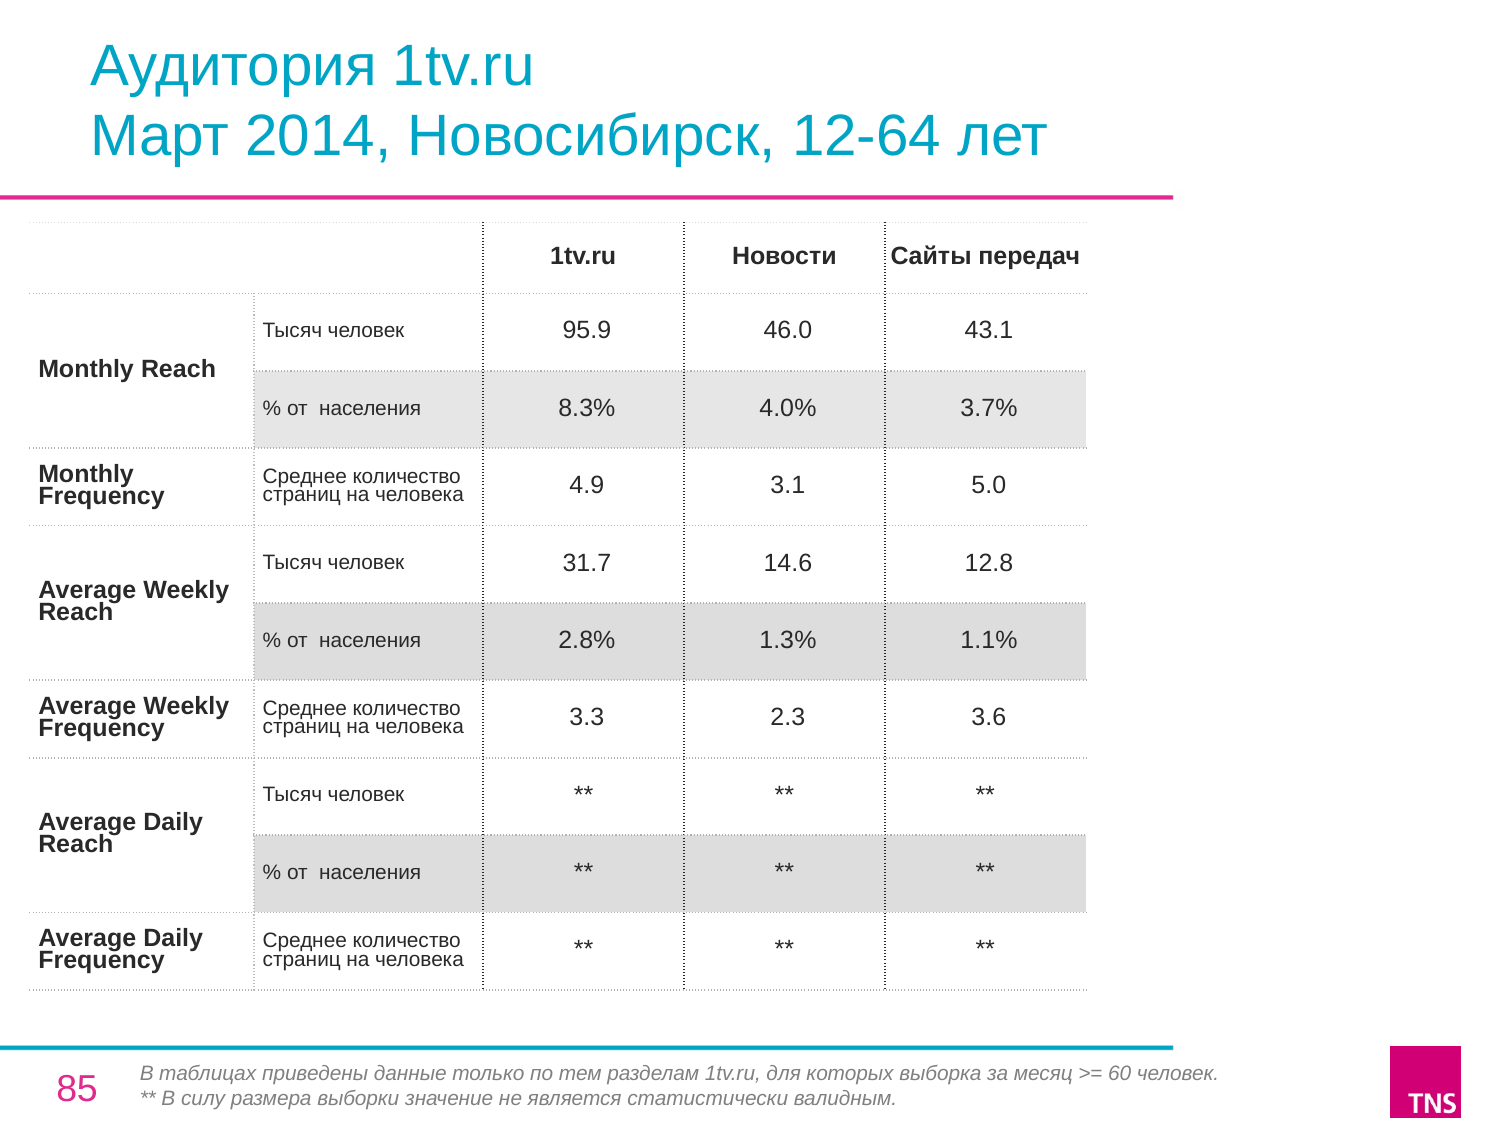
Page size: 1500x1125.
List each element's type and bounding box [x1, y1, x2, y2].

table_cell [29, 294, 1086, 990]
slide_number [40, 1055, 392, 1125]
table_header [29, 223, 1086, 294]
text_box [124, 1052, 1463, 1117]
title [74, 8, 1476, 187]
picture [0, 0, 1500, 1125]
